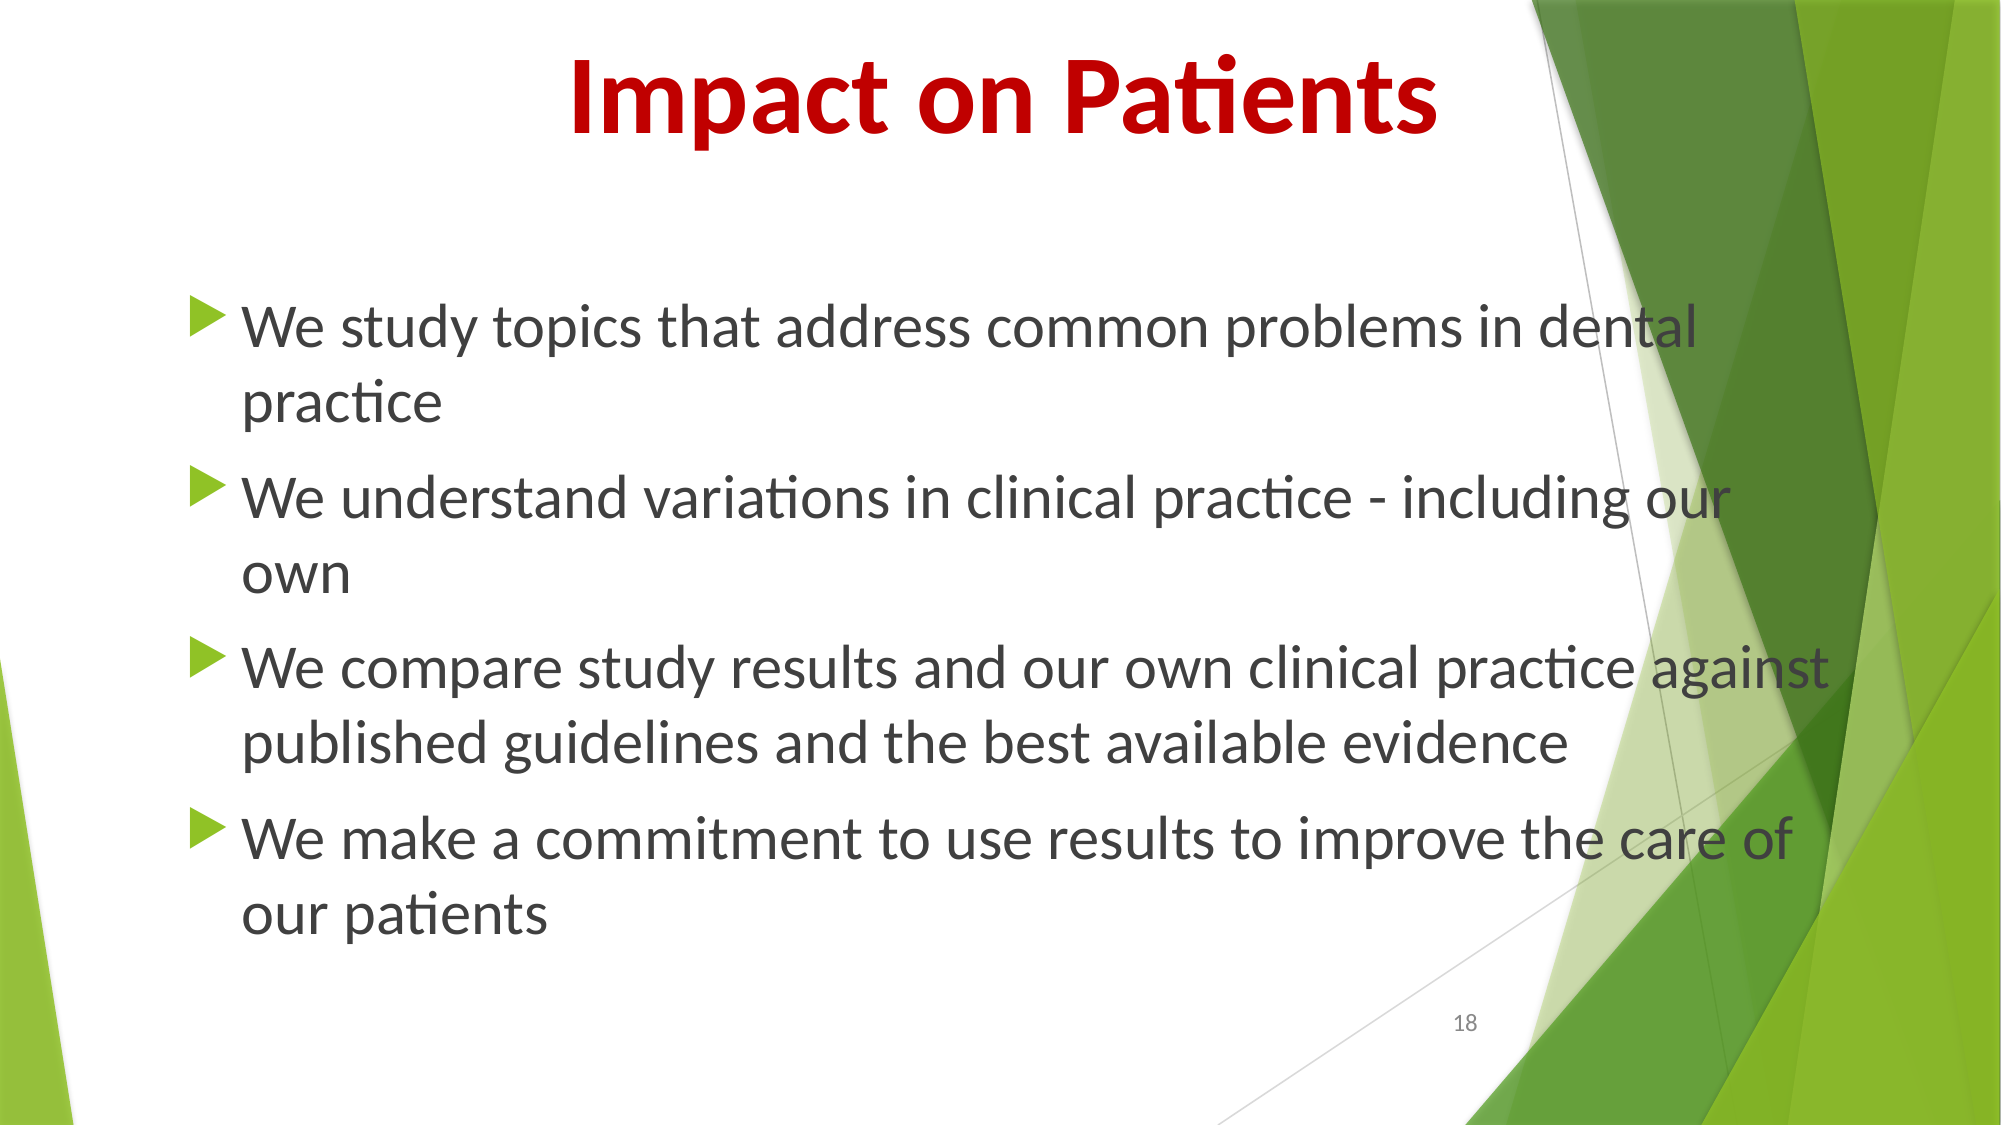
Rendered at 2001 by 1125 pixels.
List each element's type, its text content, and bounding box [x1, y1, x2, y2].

slide_number 18 [1409, 991, 1522, 1051]
title Impact on Patients [329, 13, 1680, 232]
list We study topics that address common problems in dental practice We understand variations in clinical practice - including our own We compare study results and our own clinical practice against published guidelines and the best available evidence We make a commitment to use results to improve the care of our patients [170, 277, 1863, 1020]
